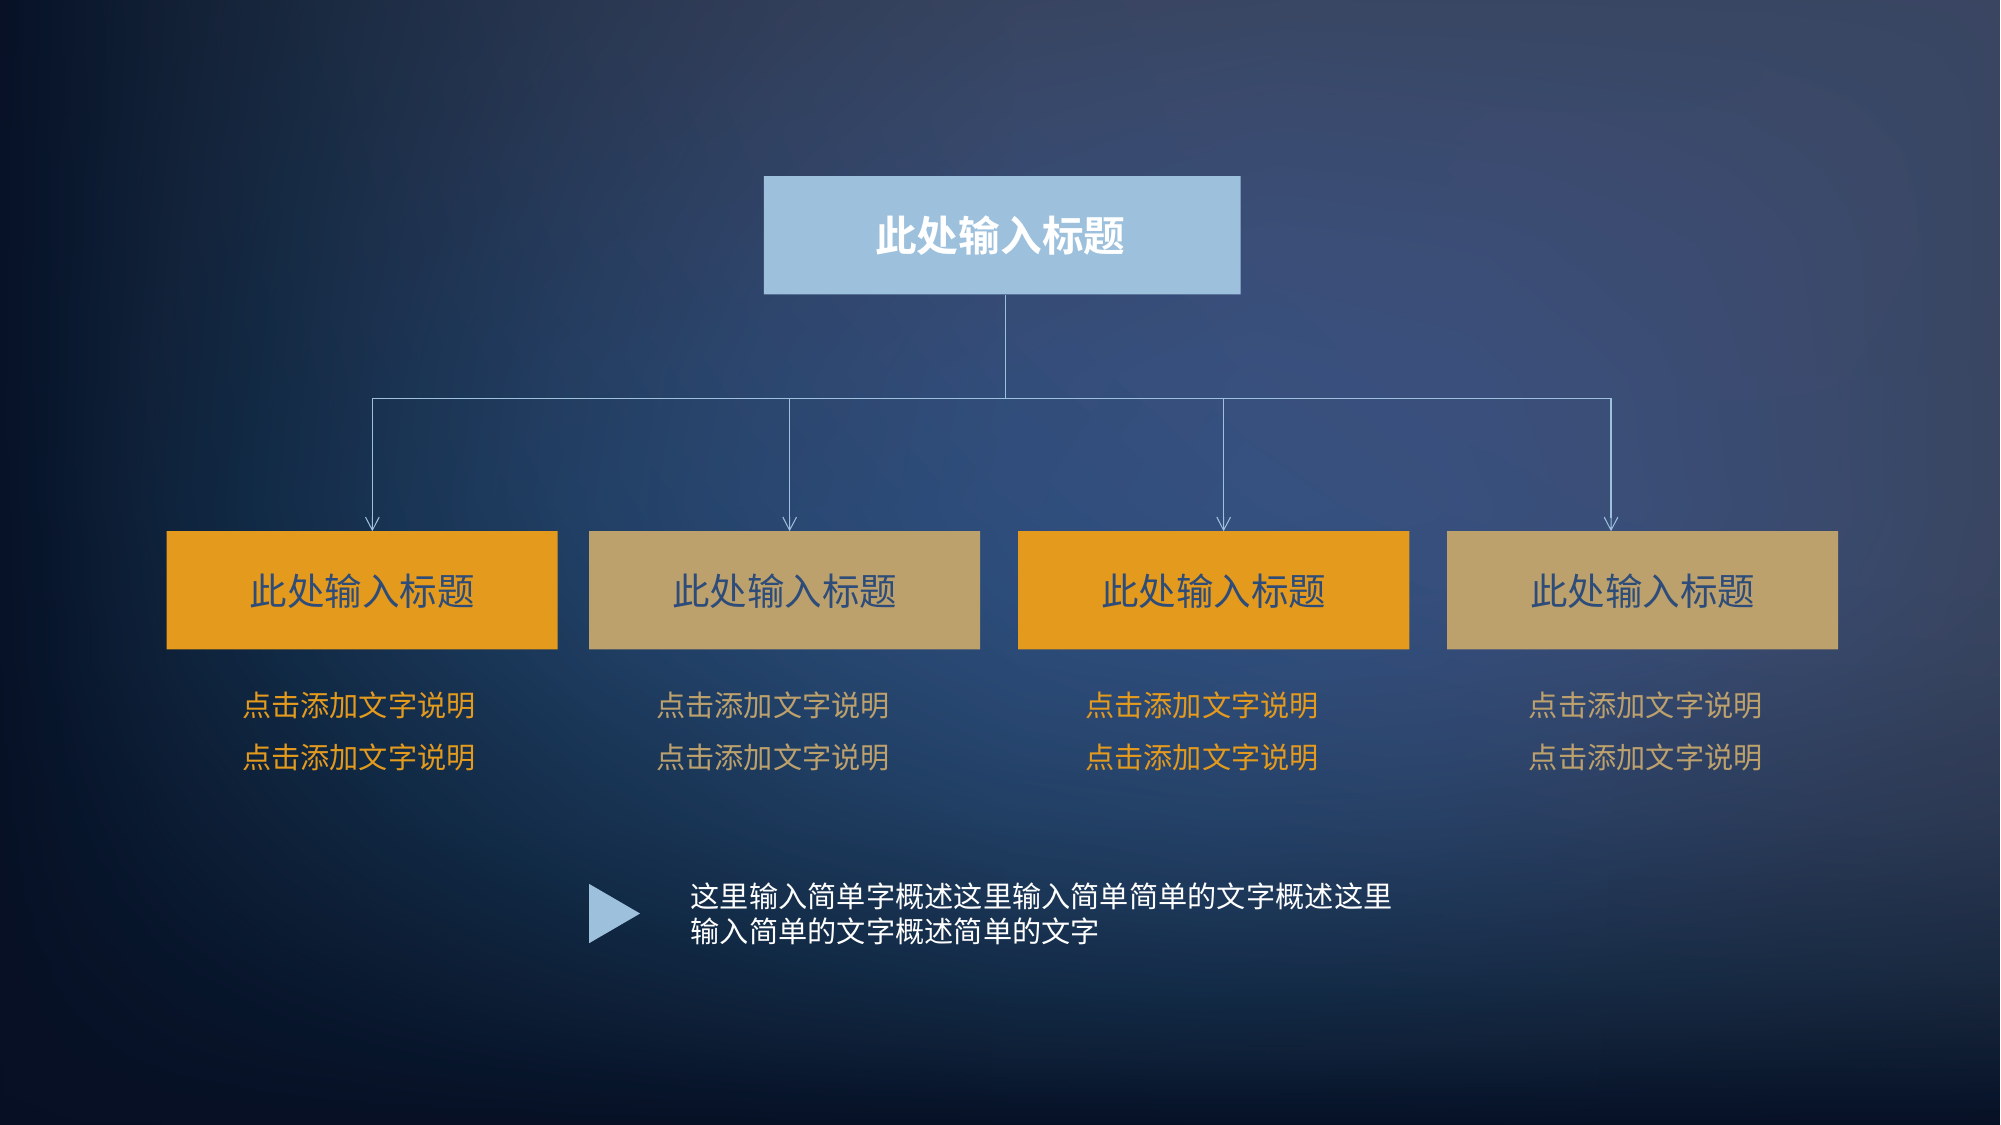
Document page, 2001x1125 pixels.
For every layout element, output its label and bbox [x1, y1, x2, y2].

text_box [1447, 531, 1839, 650]
text_box [589, 531, 981, 650]
text_box [372, 294, 1612, 532]
text_box [1018, 531, 1410, 650]
picture [0, 0, 2000, 1125]
text_box [763, 176, 1241, 295]
text_box [166, 531, 558, 650]
